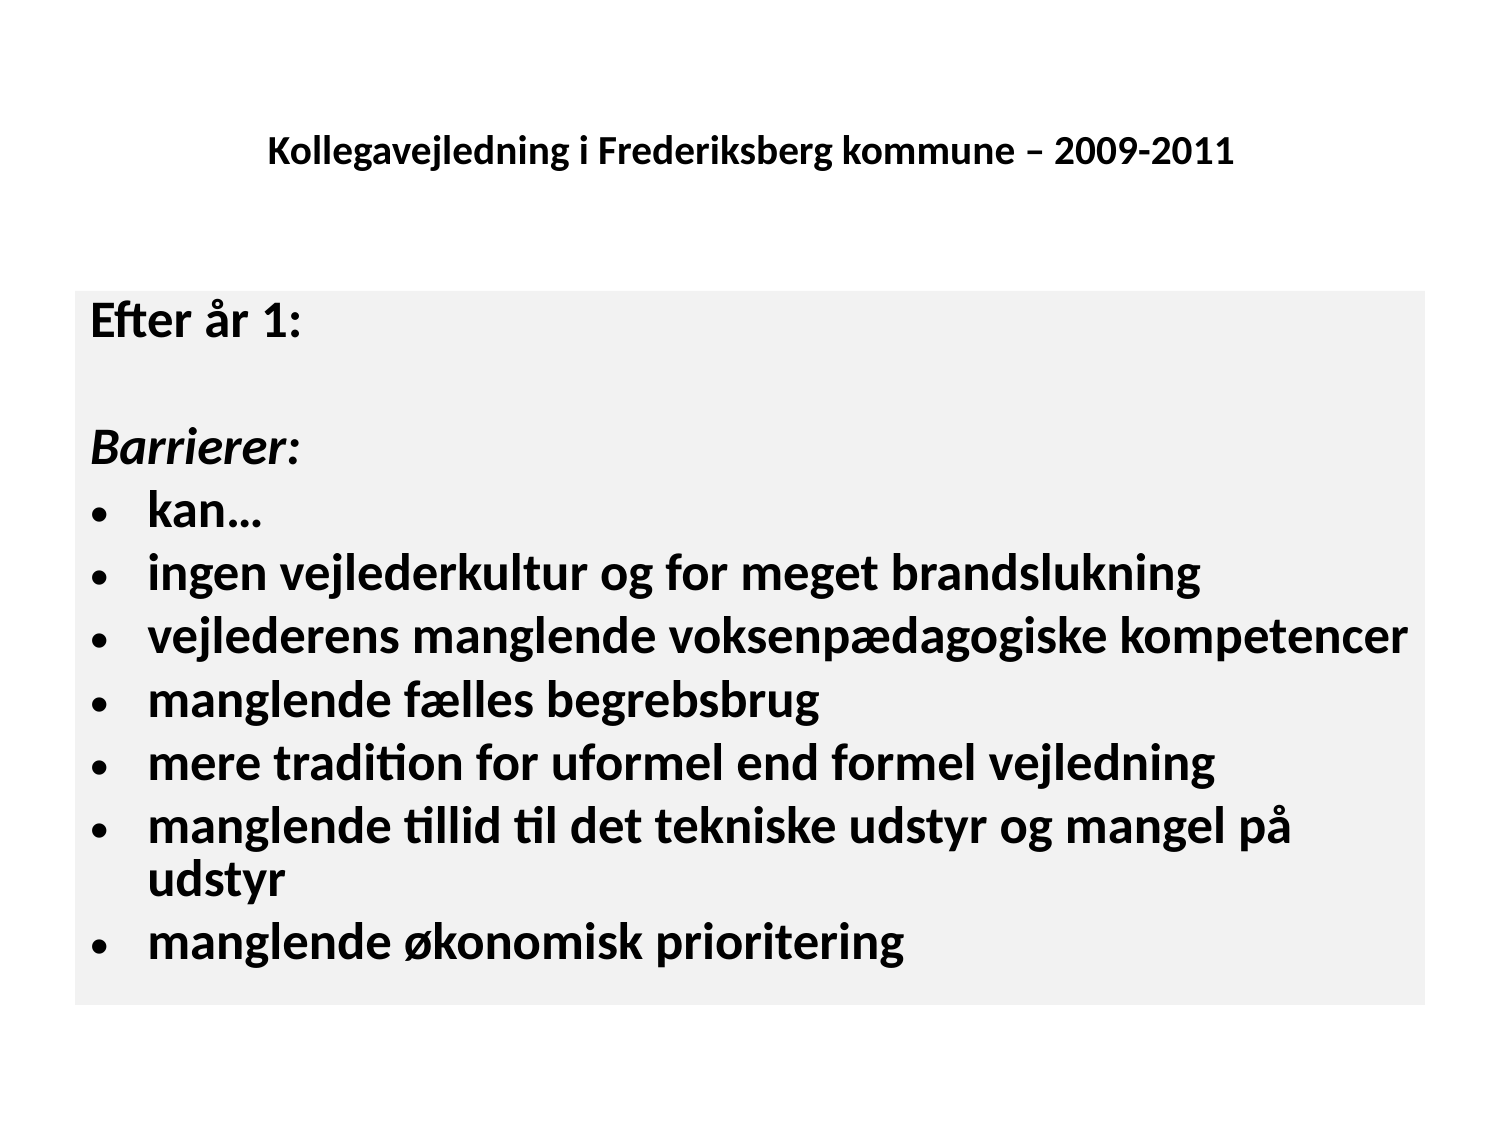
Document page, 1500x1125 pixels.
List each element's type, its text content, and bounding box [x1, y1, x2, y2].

list Efter år 1: Barrierer: kan… ingen vejlederkultur og for meget brandslukning vejlederens manglende voksenpædagogiske kompetencer manglende fælles begrebsbrug mere tradition for uformel end formel vejledning manglende tillid til det tekniske udstyr og mangel på udstyr manglende økonomisk prioritering [75, 290, 1425, 1005]
title Kollegavejledning i Frederiksberg kommune – 2009-2011 [76, 0, 1427, 268]
